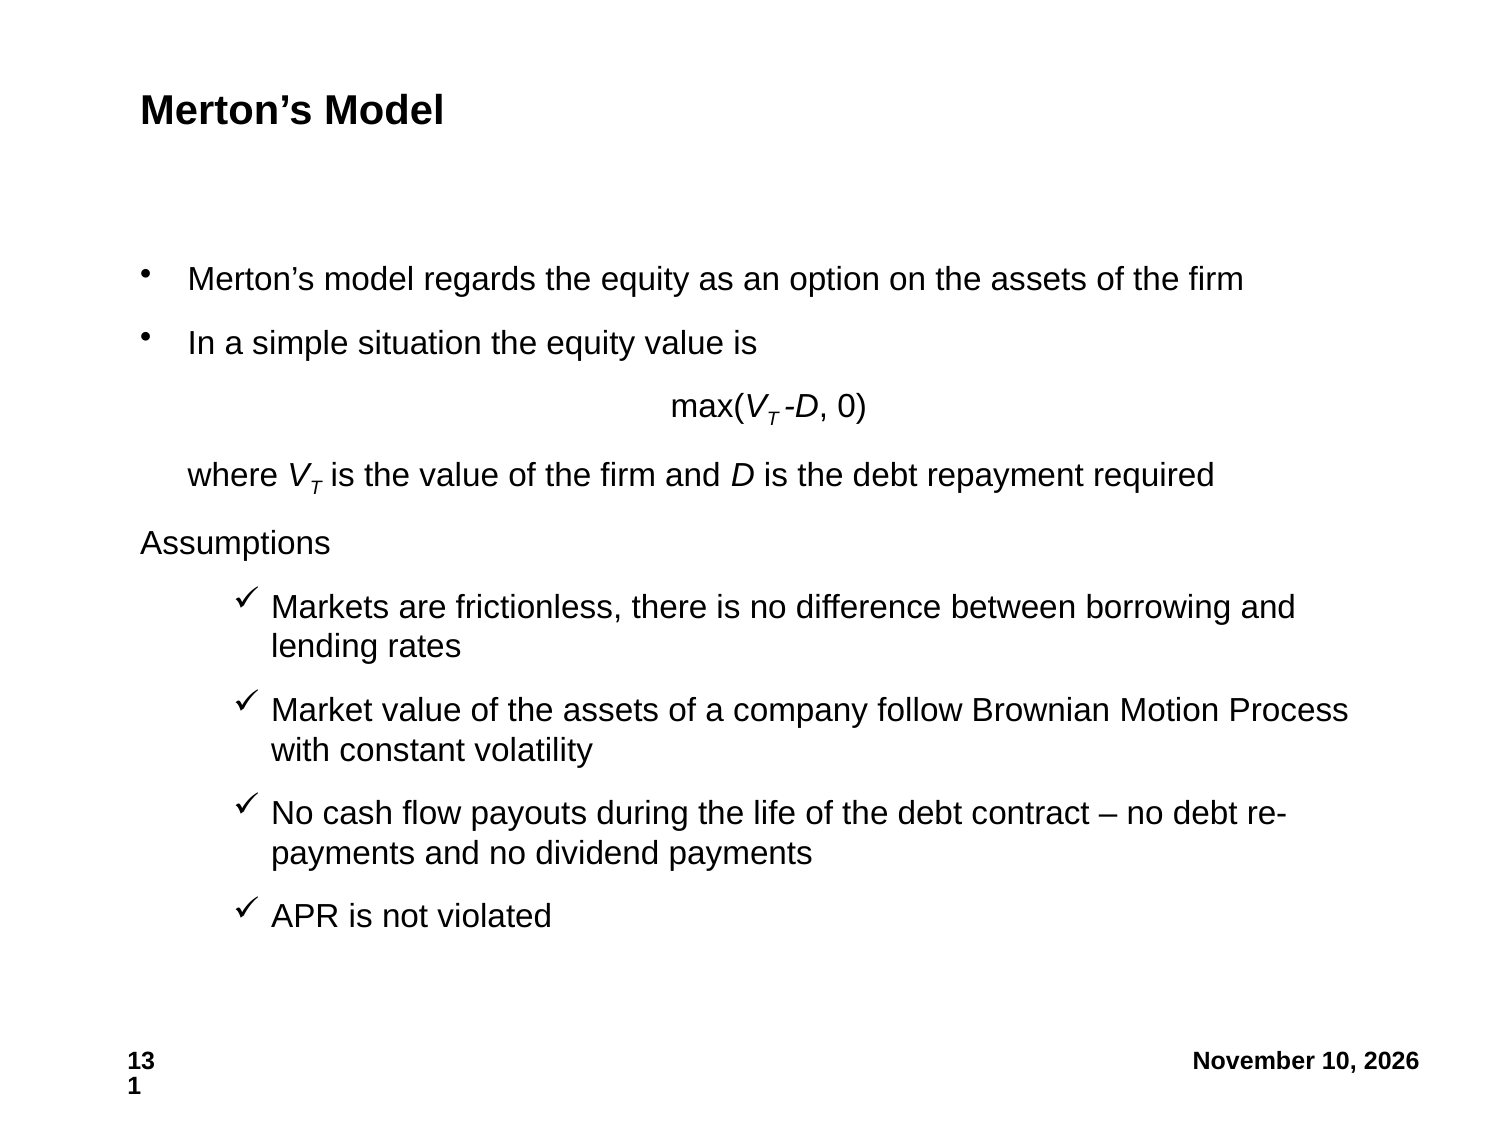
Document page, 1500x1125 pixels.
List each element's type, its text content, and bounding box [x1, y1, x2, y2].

list Merton’s model regards the equity as an option on the assets of the firm In a simple situation the equity value is max(VT -D, 0) where VT is the value of the firm and D is the debt repayment required Assumptions Markets are frictionless, there is no difference between borrowing and lending rates Market value of the assets of a company follow Brownian Motion Process with constant volatility No cash flow payouts during the life of the debt contract – no debt re-payments and no dividend payments APR is not violated [124, 249, 1413, 1001]
title Merton’s Model [124, 74, 1376, 226]
